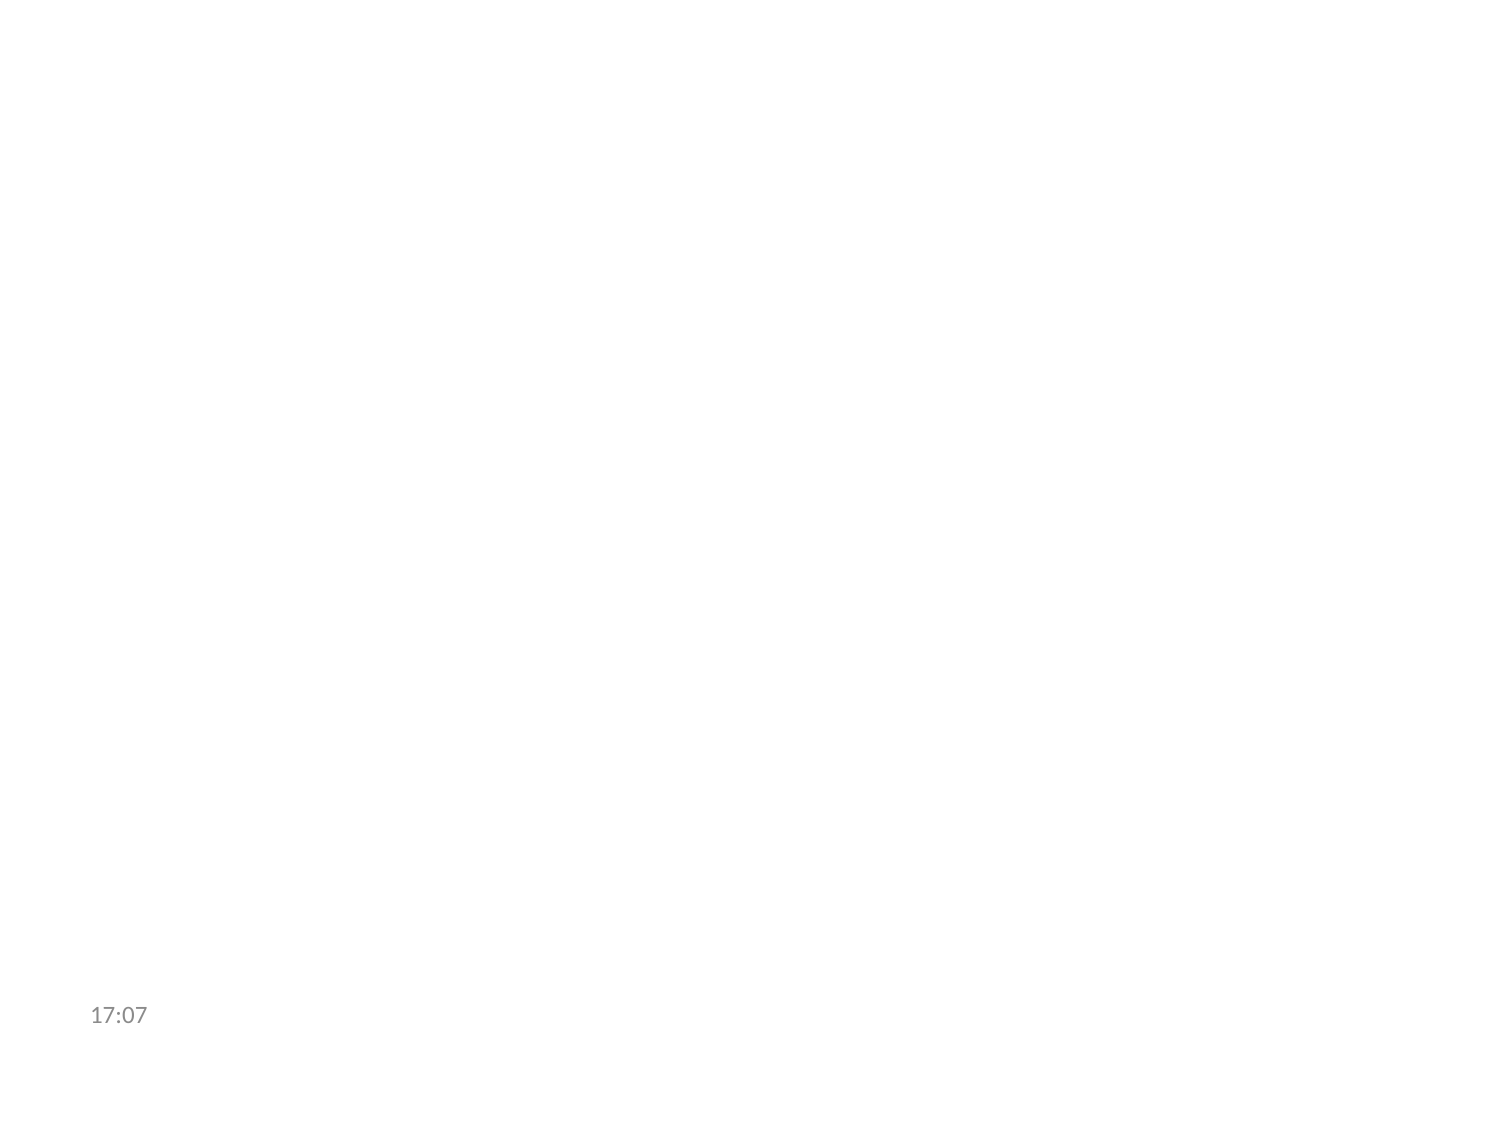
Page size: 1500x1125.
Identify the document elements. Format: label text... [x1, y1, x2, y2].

text_box 15:35 [75, 983, 425, 1044]
